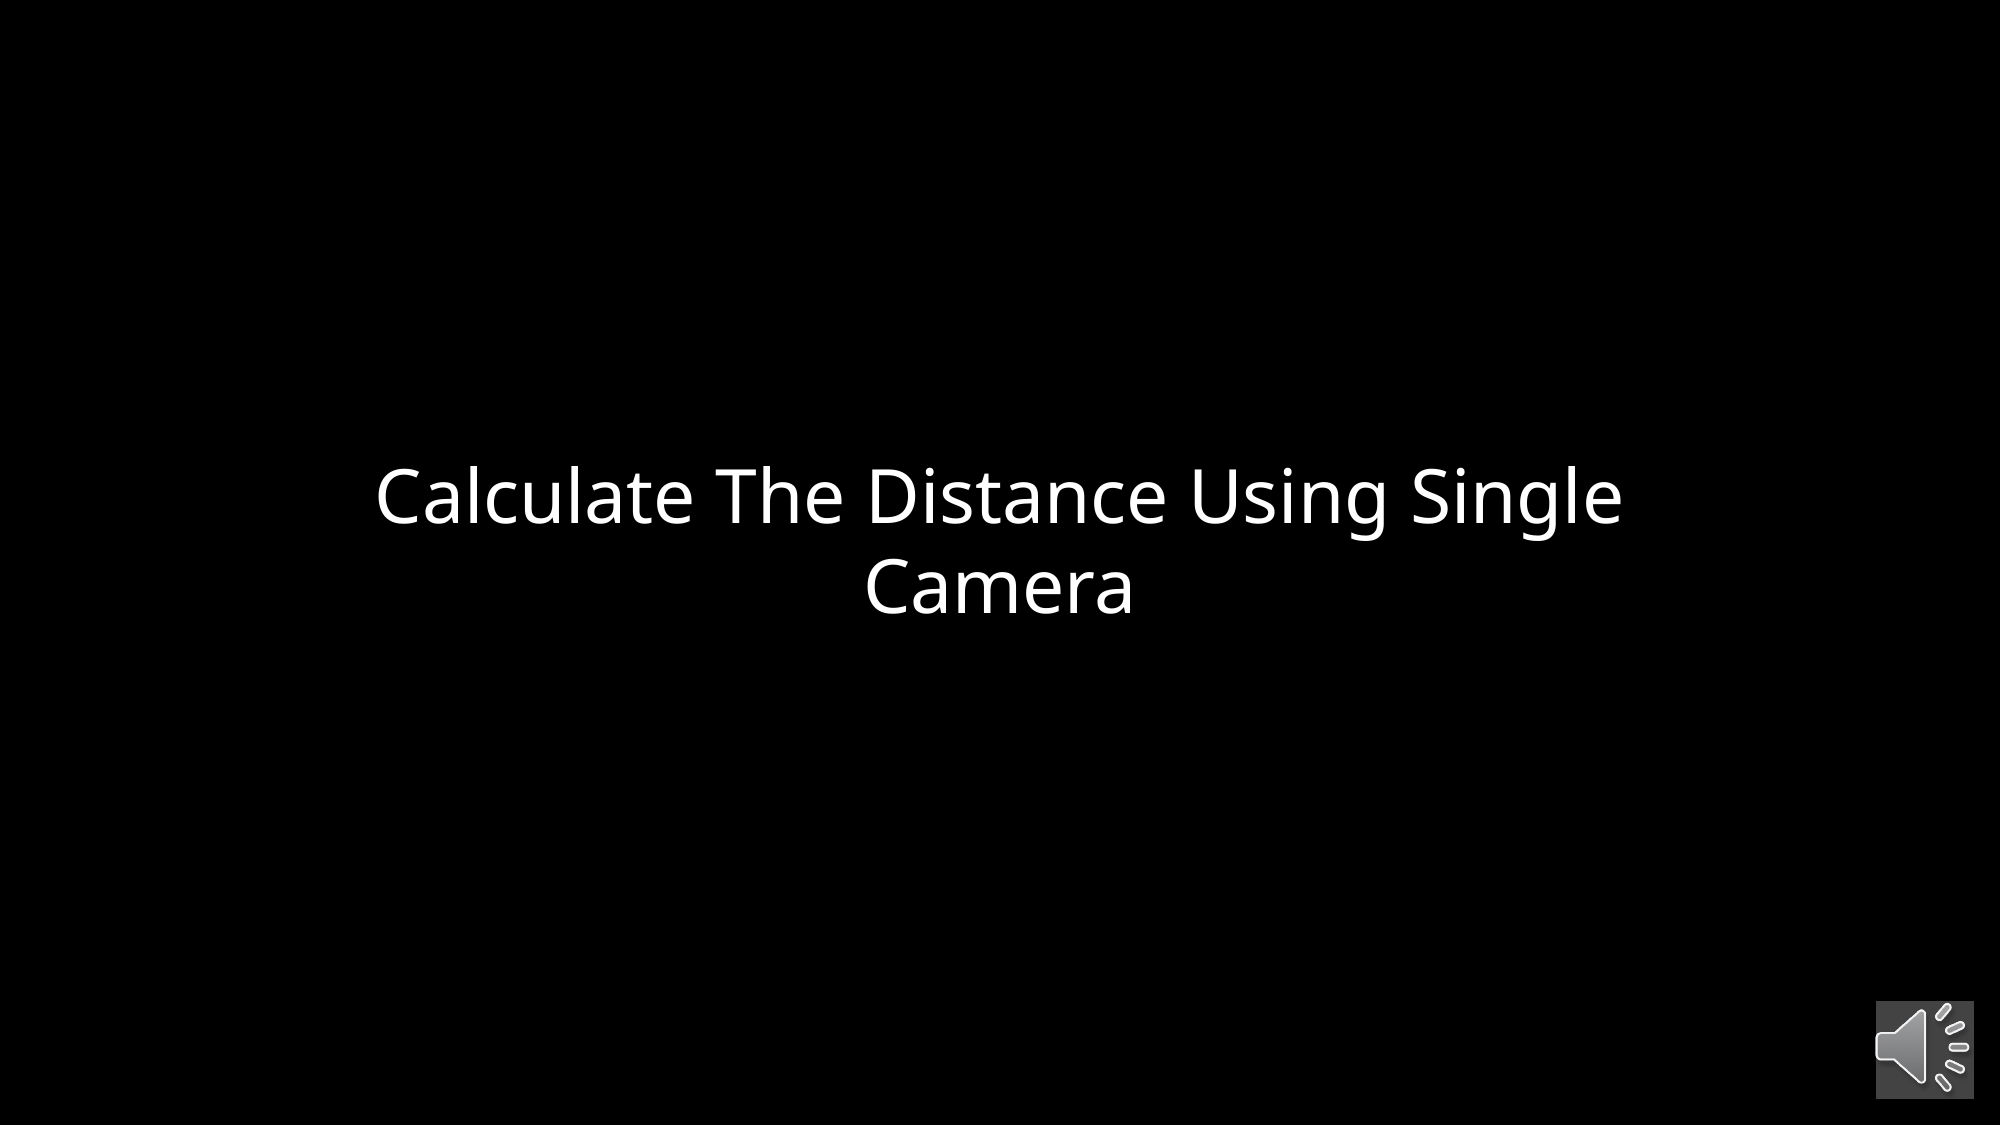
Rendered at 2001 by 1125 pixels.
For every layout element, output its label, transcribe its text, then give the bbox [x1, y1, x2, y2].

text_box Calculate The Distance Using Single Camera [264, 440, 1736, 636]
picture [1874, 999, 1975, 1100]
